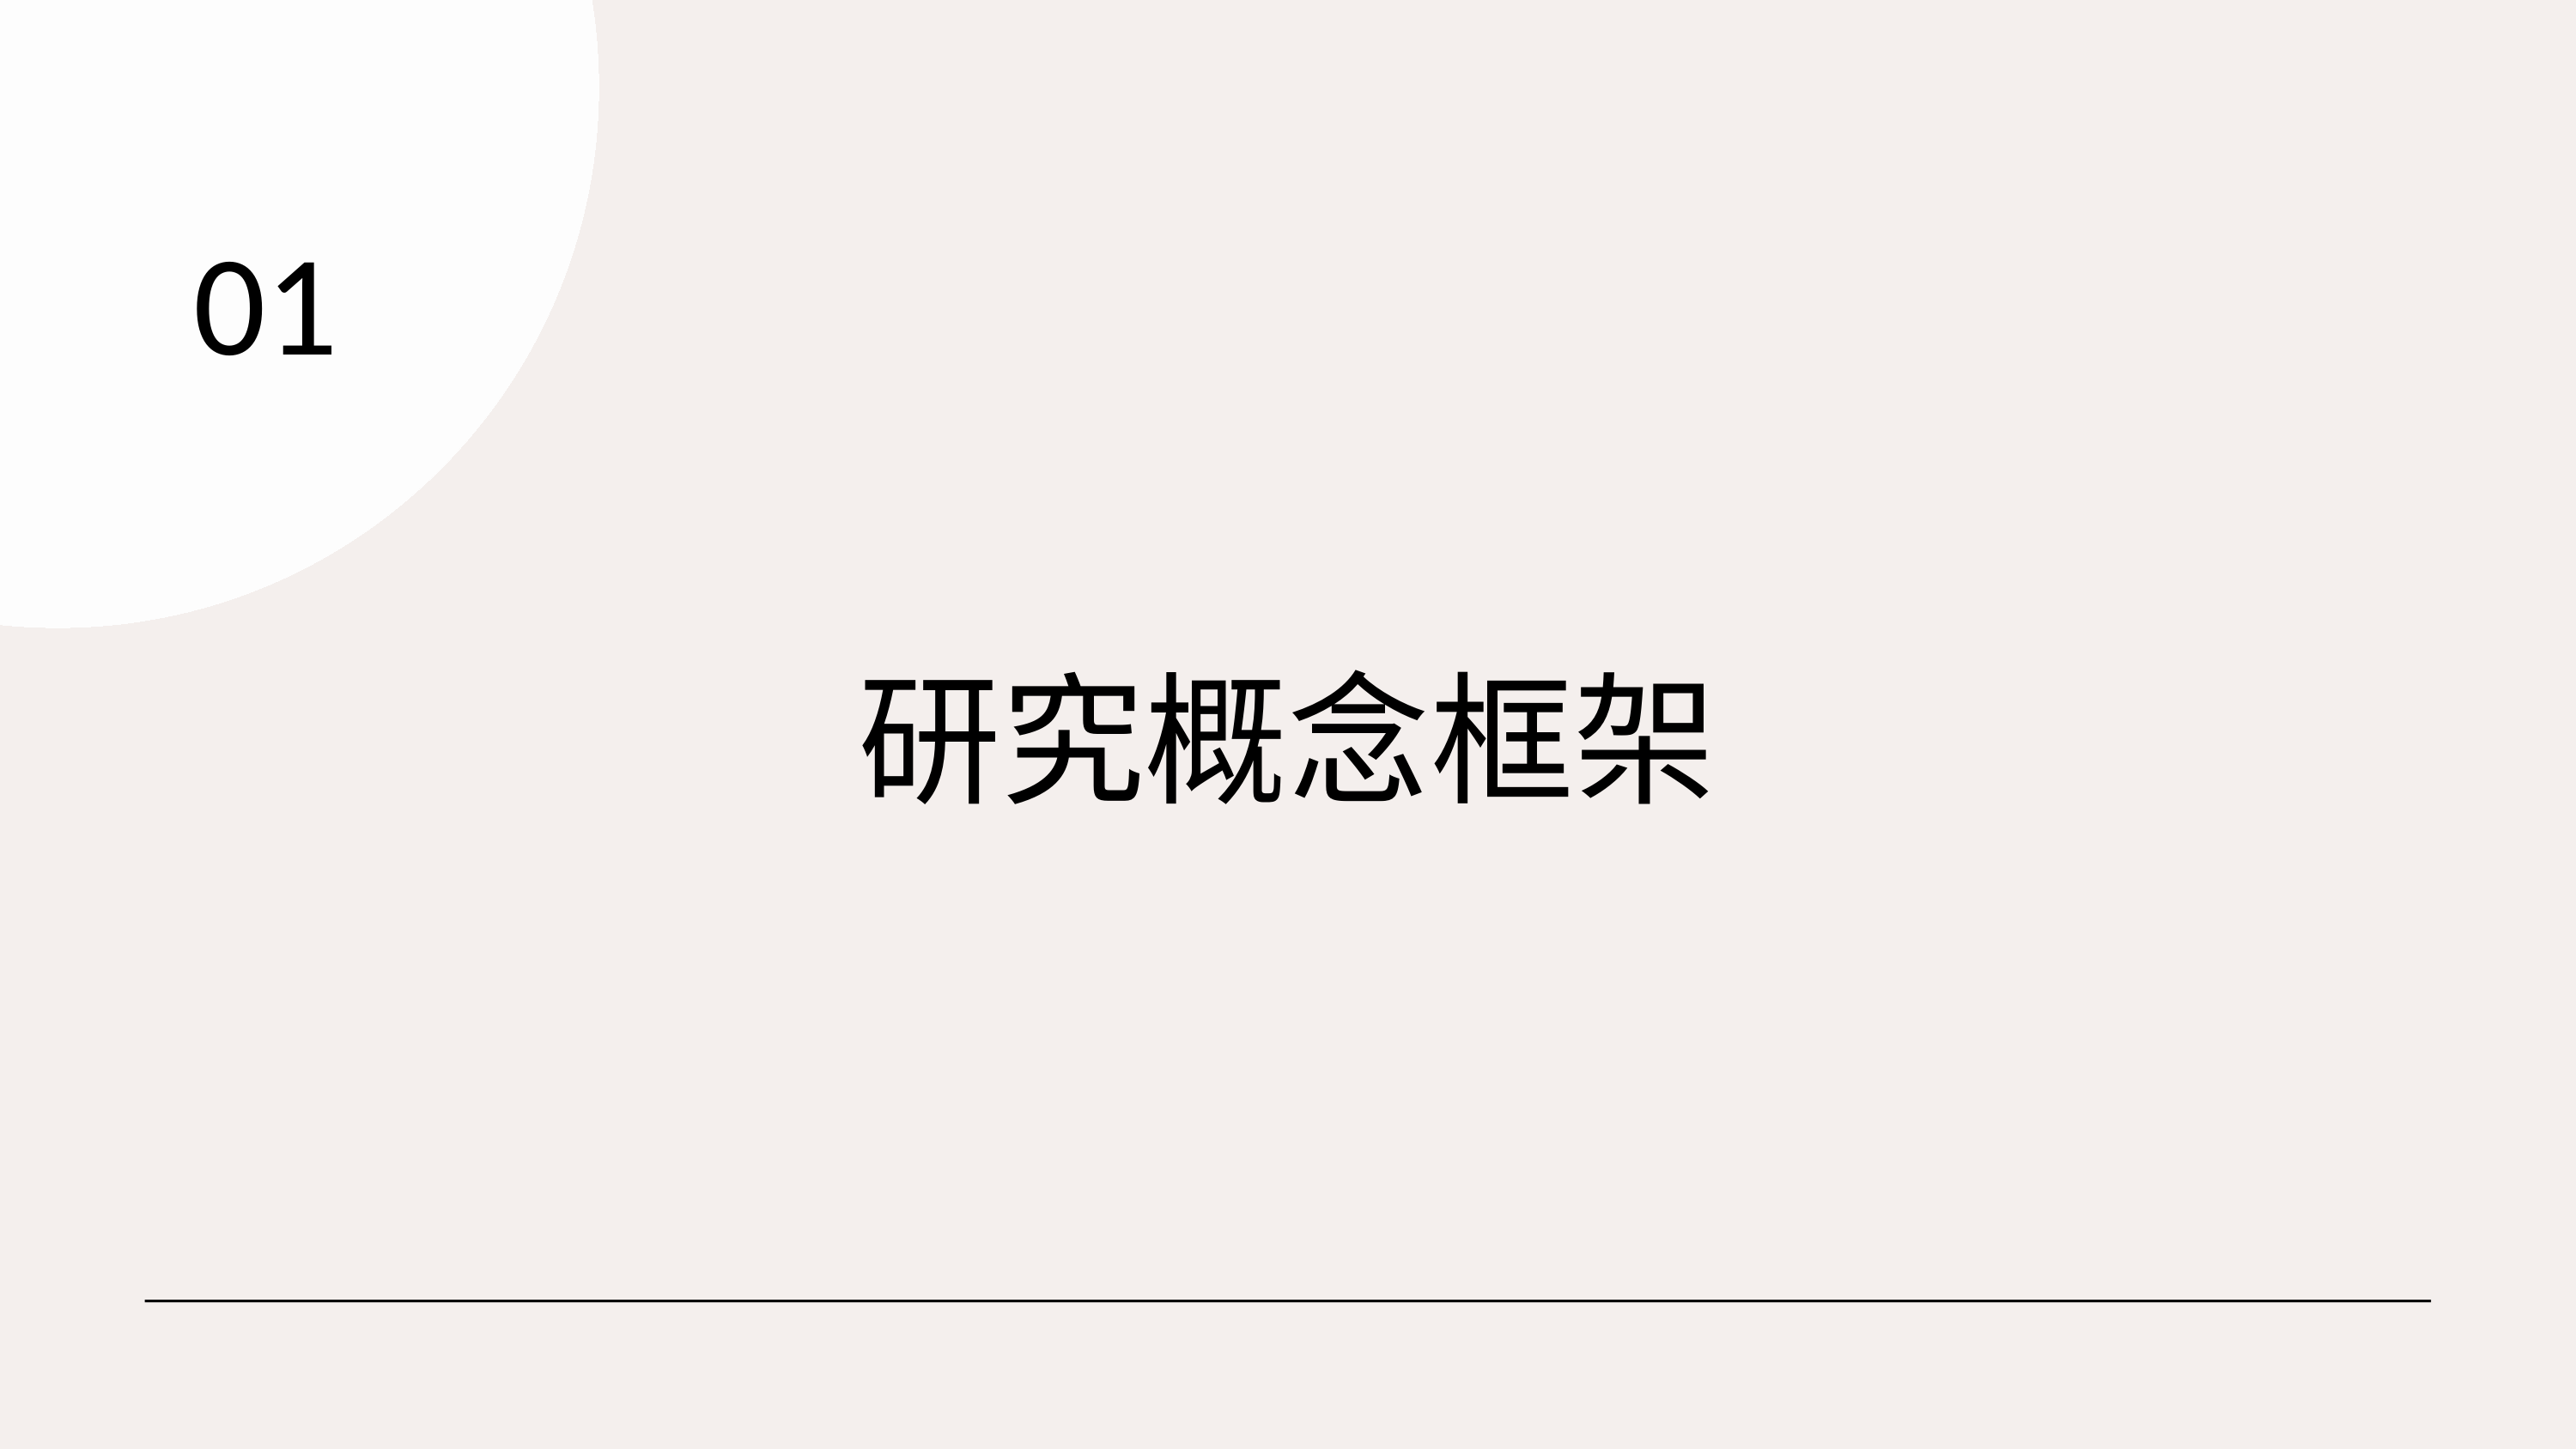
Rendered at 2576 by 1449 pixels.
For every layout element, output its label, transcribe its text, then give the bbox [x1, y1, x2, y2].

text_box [0, 0, 599, 628]
text_box 研究概念框架 [845, 630, 1731, 828]
